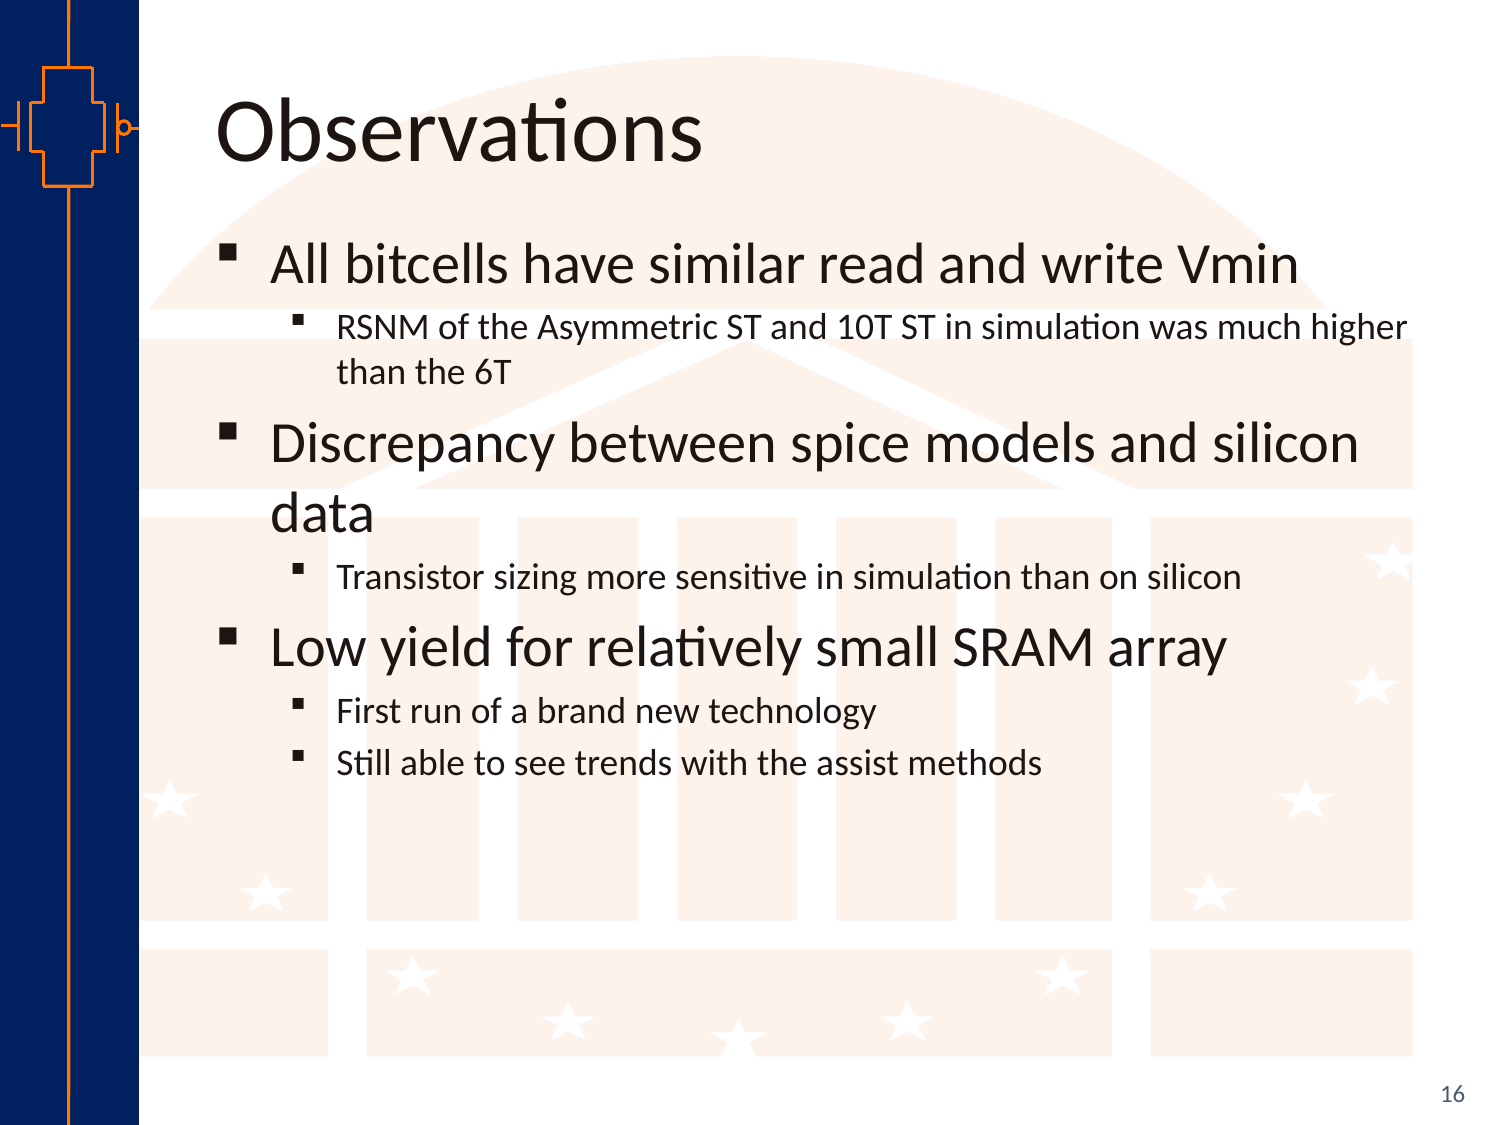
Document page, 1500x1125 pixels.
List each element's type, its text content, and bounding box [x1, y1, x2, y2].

list All bitcells have similar read and write Vmin RSNM of the Asymmetric ST and 10T ST in simulation was much higher than the 6T Discrepancy between spice models and silicon data Transistor sizing more sensitive in simulation than on silicon Low yield for relatively small SRAM array First run of a brand new technology Still able to see trends with the assist methods [199, 217, 1440, 938]
slide_number 16 [1425, 1062, 1488, 1123]
title Observations [200, 0, 1388, 188]
